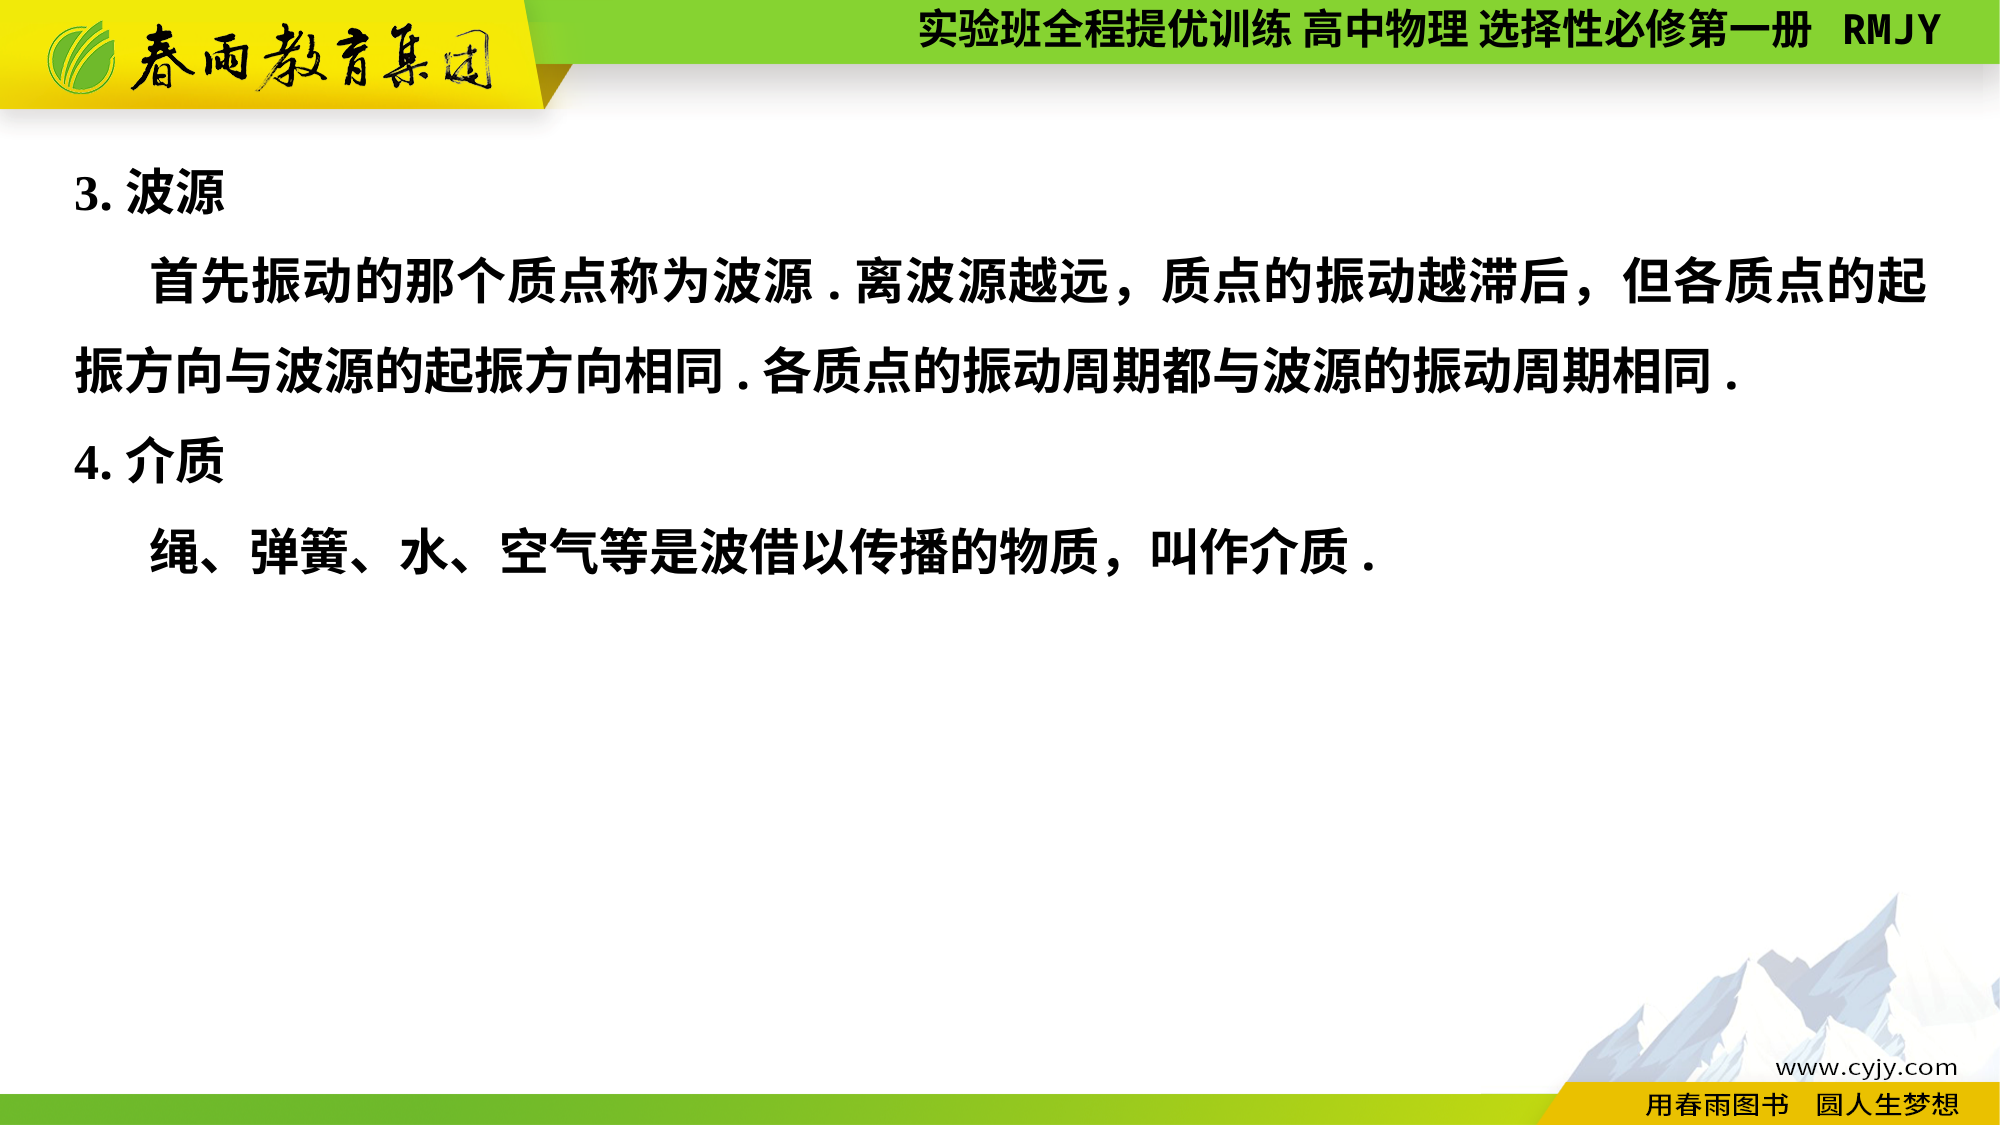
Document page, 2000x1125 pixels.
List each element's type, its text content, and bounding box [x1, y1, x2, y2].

list 3.波源 首先振动的那个质点称为波源.离波源越远，质点的振动越滞后，但各质点的起振方向与波源的起振方向相同.各质点的振动周期都与波源的振动周期相同. 4.介质 绳、弹簧、水、空气等是波借以传播的物质，叫作介质. [59, 122, 1944, 592]
picture [0, 0, 2000, 1125]
